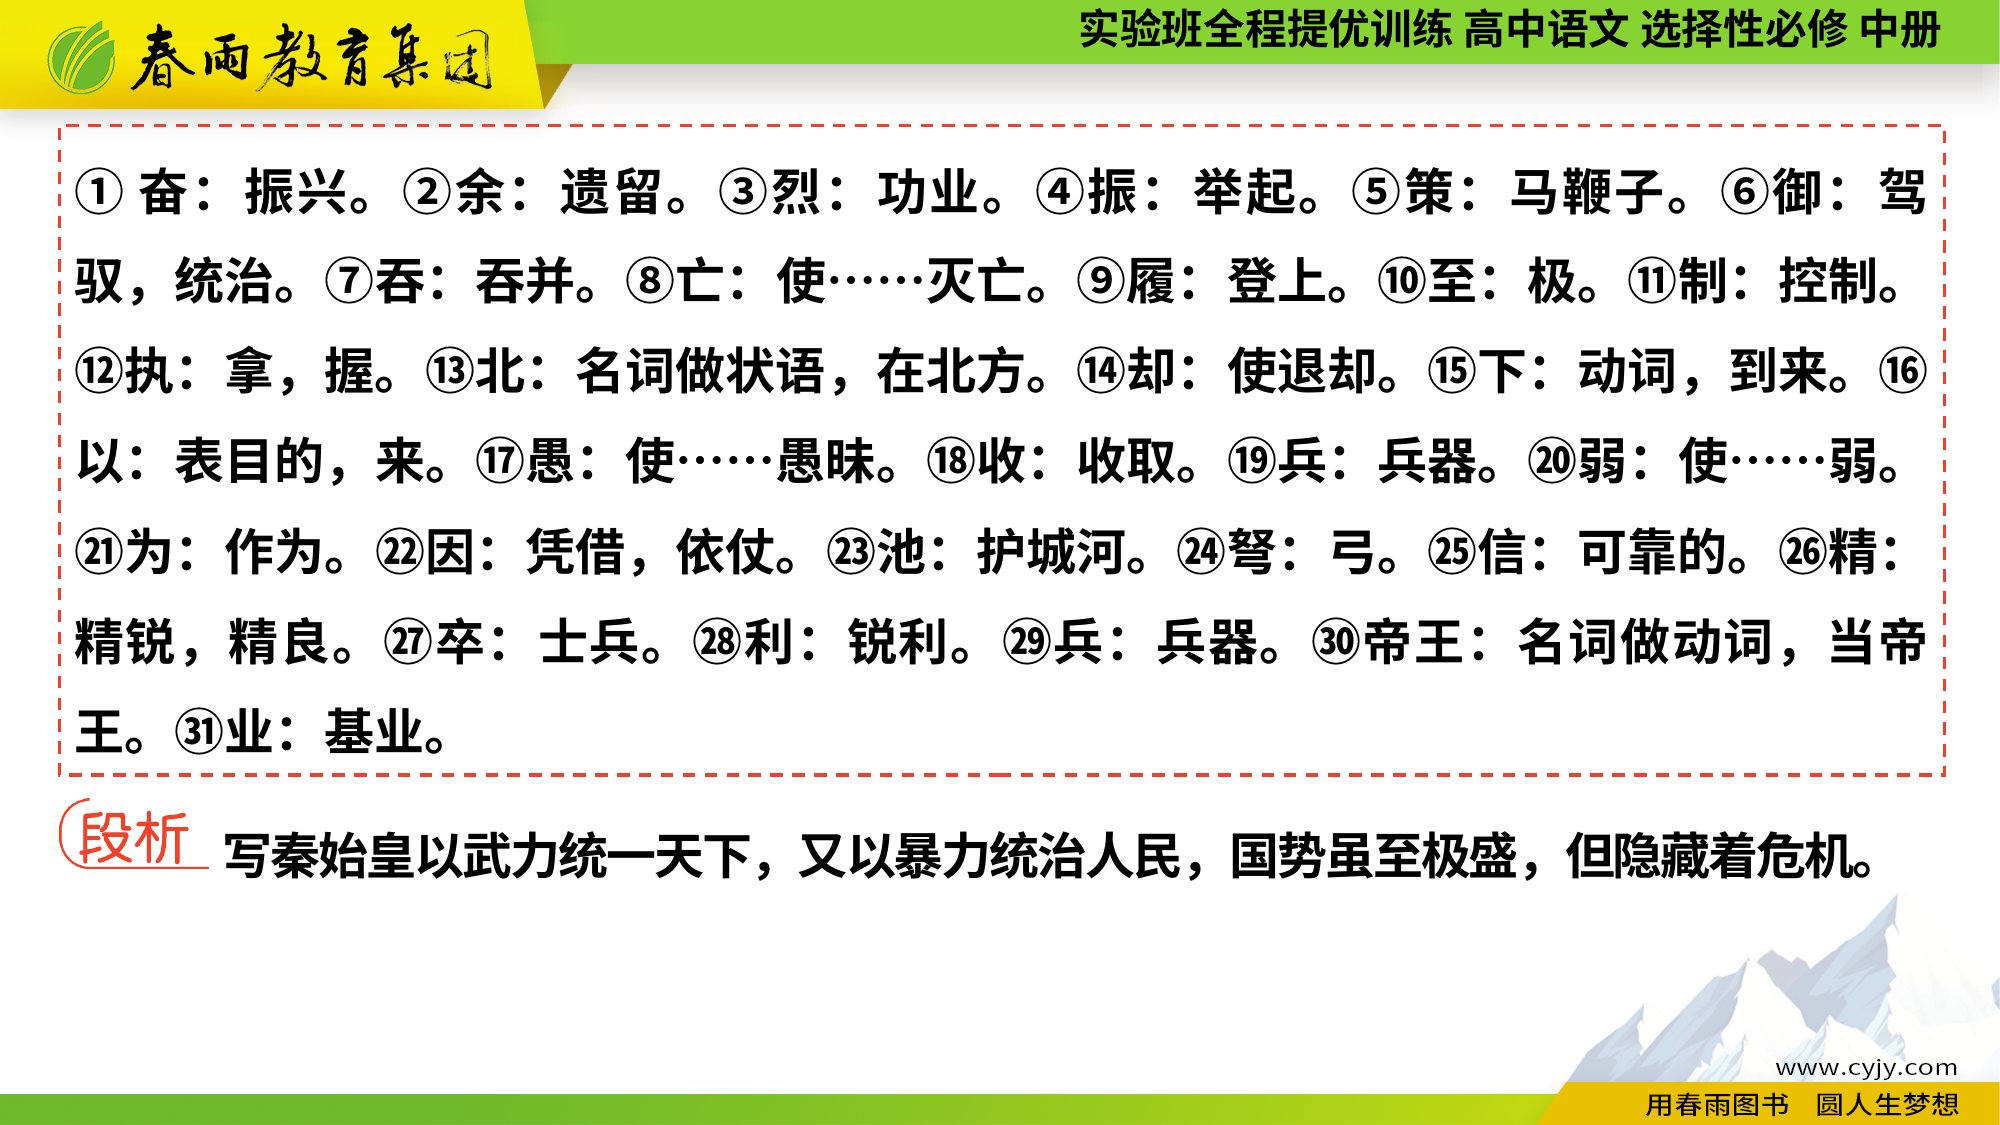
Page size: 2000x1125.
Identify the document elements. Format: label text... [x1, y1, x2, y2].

text_box 写秦始皇以武力统一天下，又以暴力统治人民，国势虽至极盛，但隐藏着危机。 [208, 786, 1945, 892]
picture [0, 0, 2000, 1125]
text_box [59, 125, 1945, 776]
